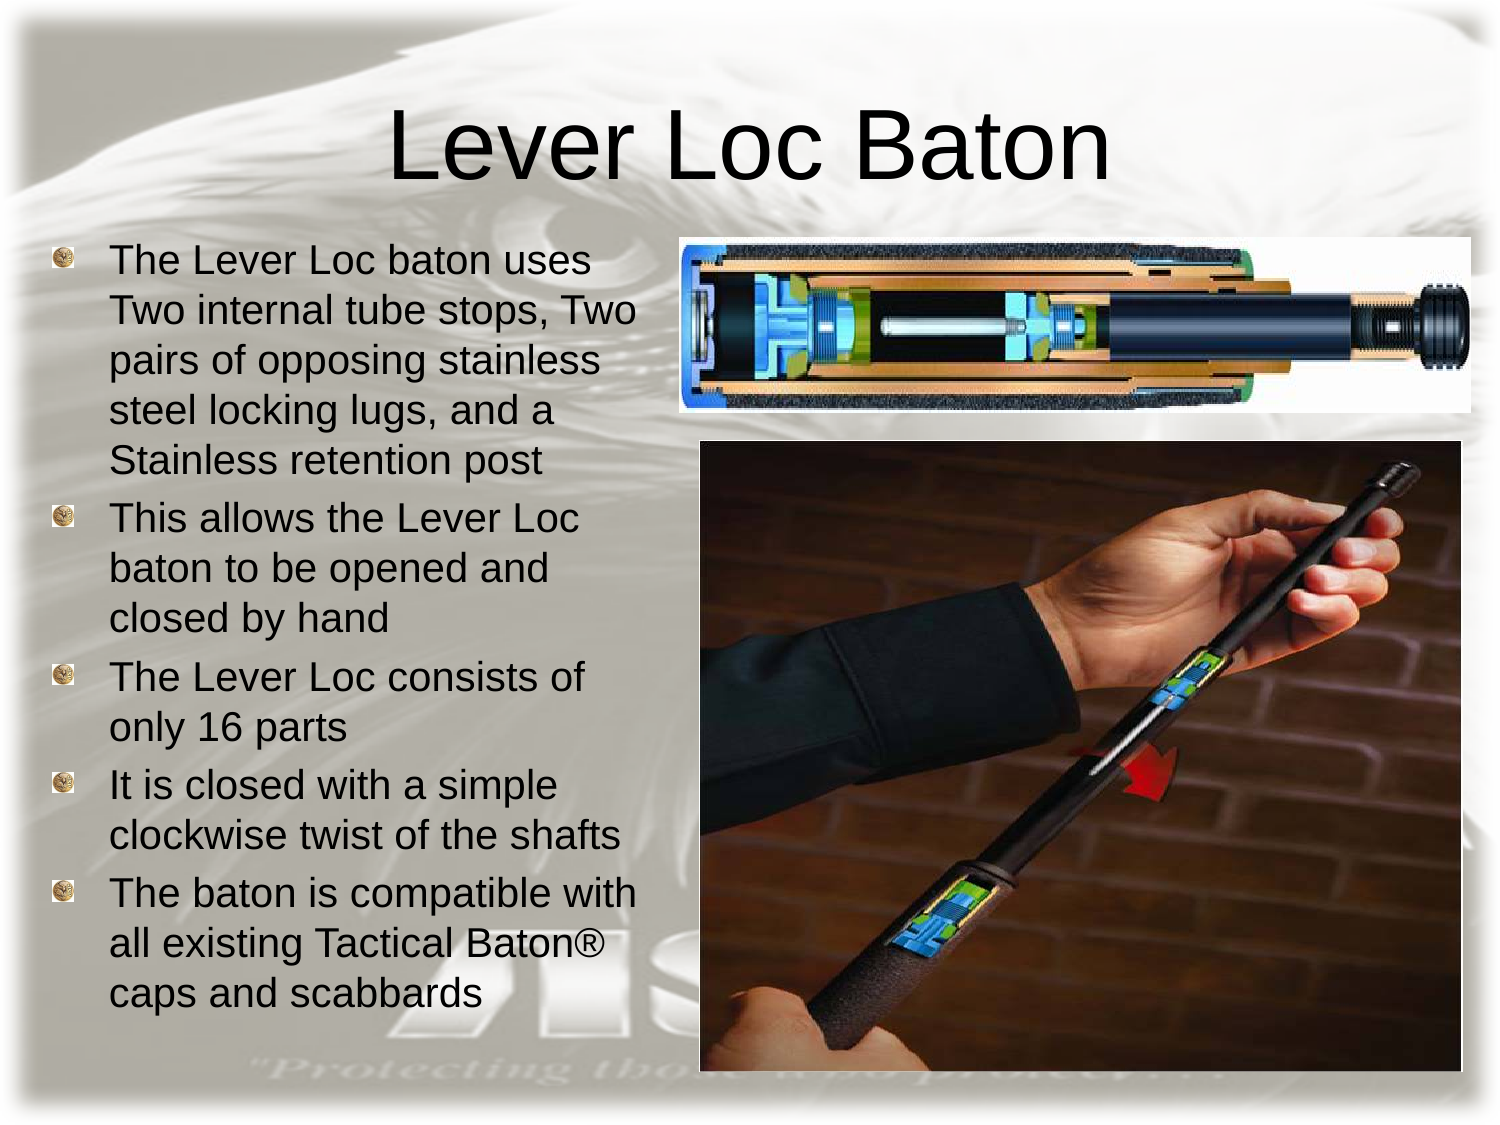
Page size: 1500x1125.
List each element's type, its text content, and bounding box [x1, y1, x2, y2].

picture [52, 772, 74, 793]
picture [52, 880, 74, 902]
title Lever Loc Baton [75, 45, 1425, 234]
picture [52, 247, 74, 268]
picture [52, 664, 74, 685]
picture [52, 505, 74, 527]
picture [679, 237, 1471, 413]
list The Lever Loc baton uses Two internal tube stops, Two pairs of opposing stainless steel locking lugs, and a Stainless retention post This allows the Lever Loc baton to be opened and closed by hand The Lever Loc consists of only 16 parts It is closed with a simple clockwise twist of the shafts The baton is compatible with all existing Tactical Baton® caps and scabbards [37, 224, 675, 1100]
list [699, 440, 1463, 1073]
